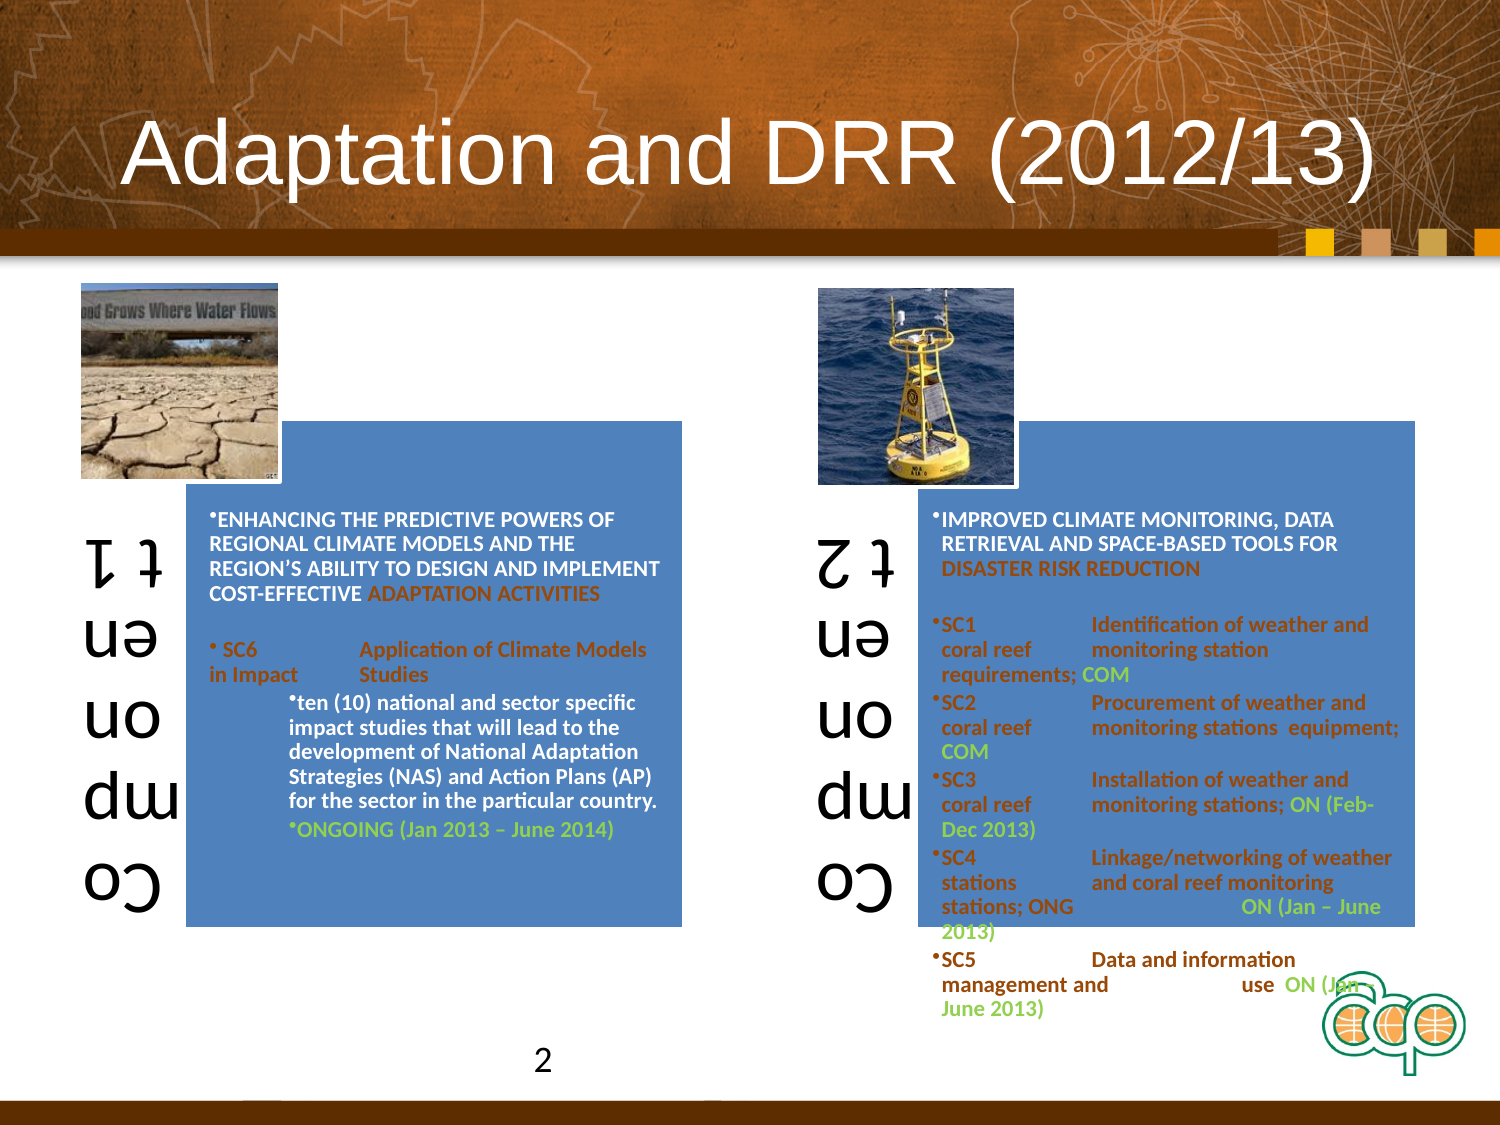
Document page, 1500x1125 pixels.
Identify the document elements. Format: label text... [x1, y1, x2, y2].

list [74, 280, 1426, 936]
slide_number 2 [518, 1027, 869, 1071]
picture [0, 0, 1500, 1125]
title Adaptation and DRR (2012/13) [74, 62, 1426, 234]
